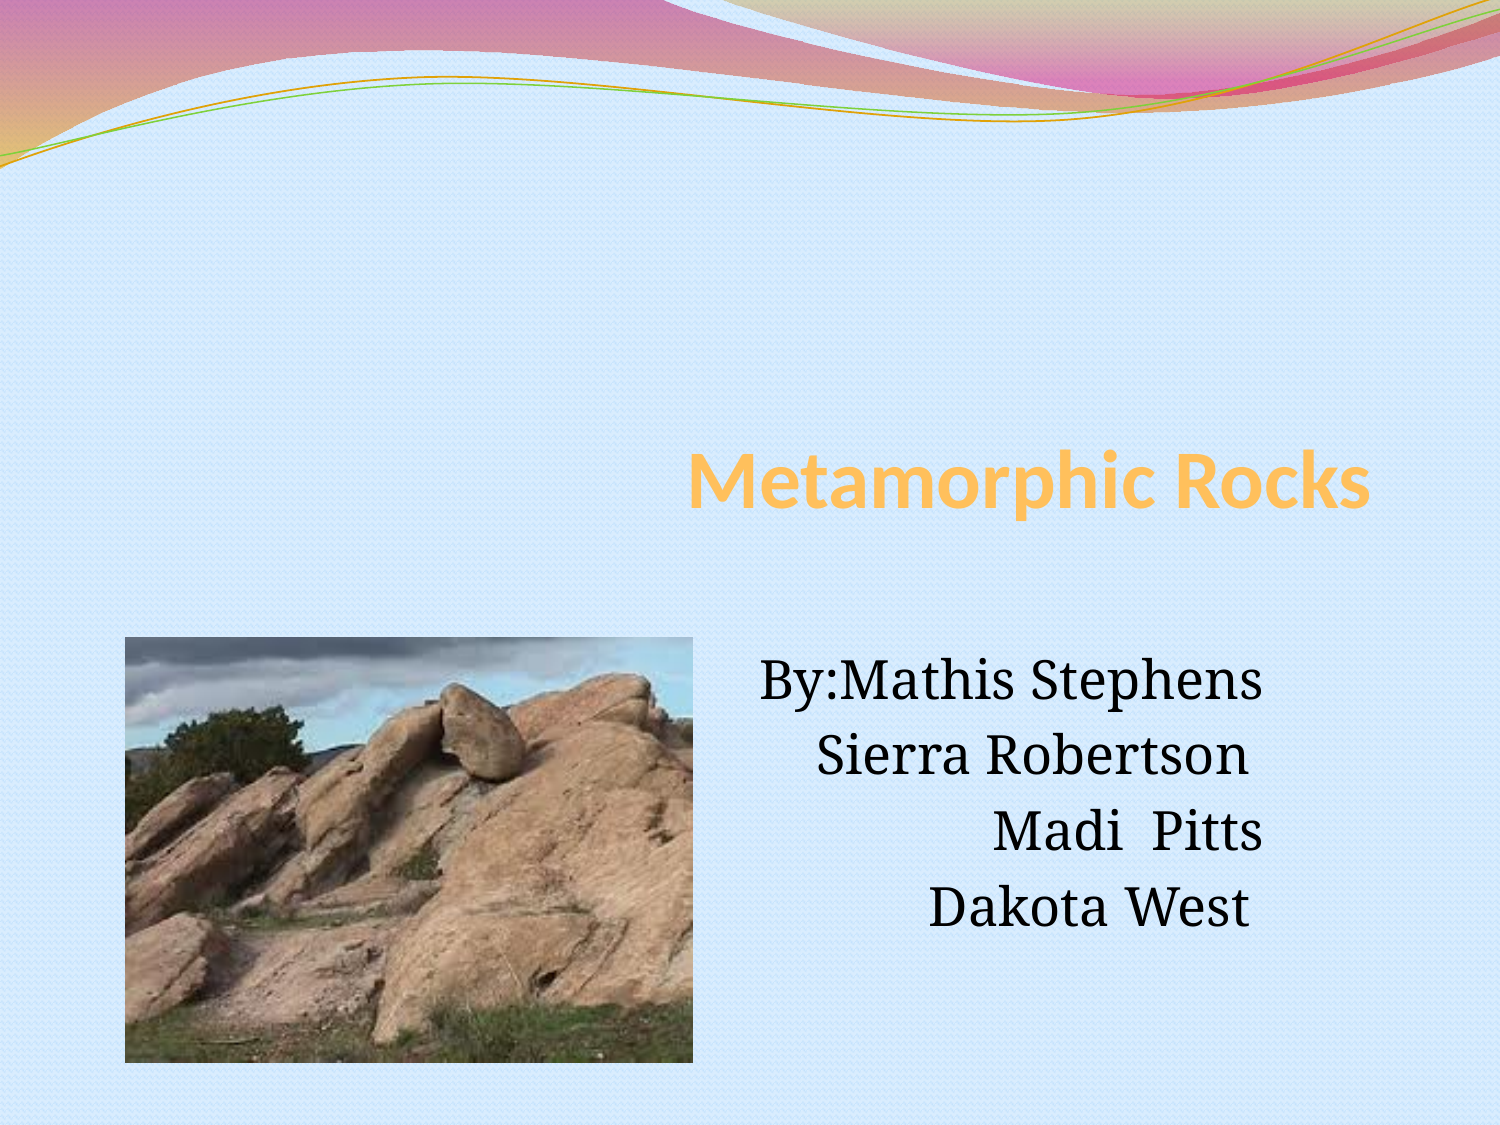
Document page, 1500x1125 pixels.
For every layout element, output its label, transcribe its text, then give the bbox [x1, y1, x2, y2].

picture [124, 637, 693, 1063]
title Metamorphic Rocks [87, 224, 1376, 525]
subtitle By:Mathis Stephens Sierra Robertson Madi Pitts Dakota West [693, 637, 1275, 1000]
